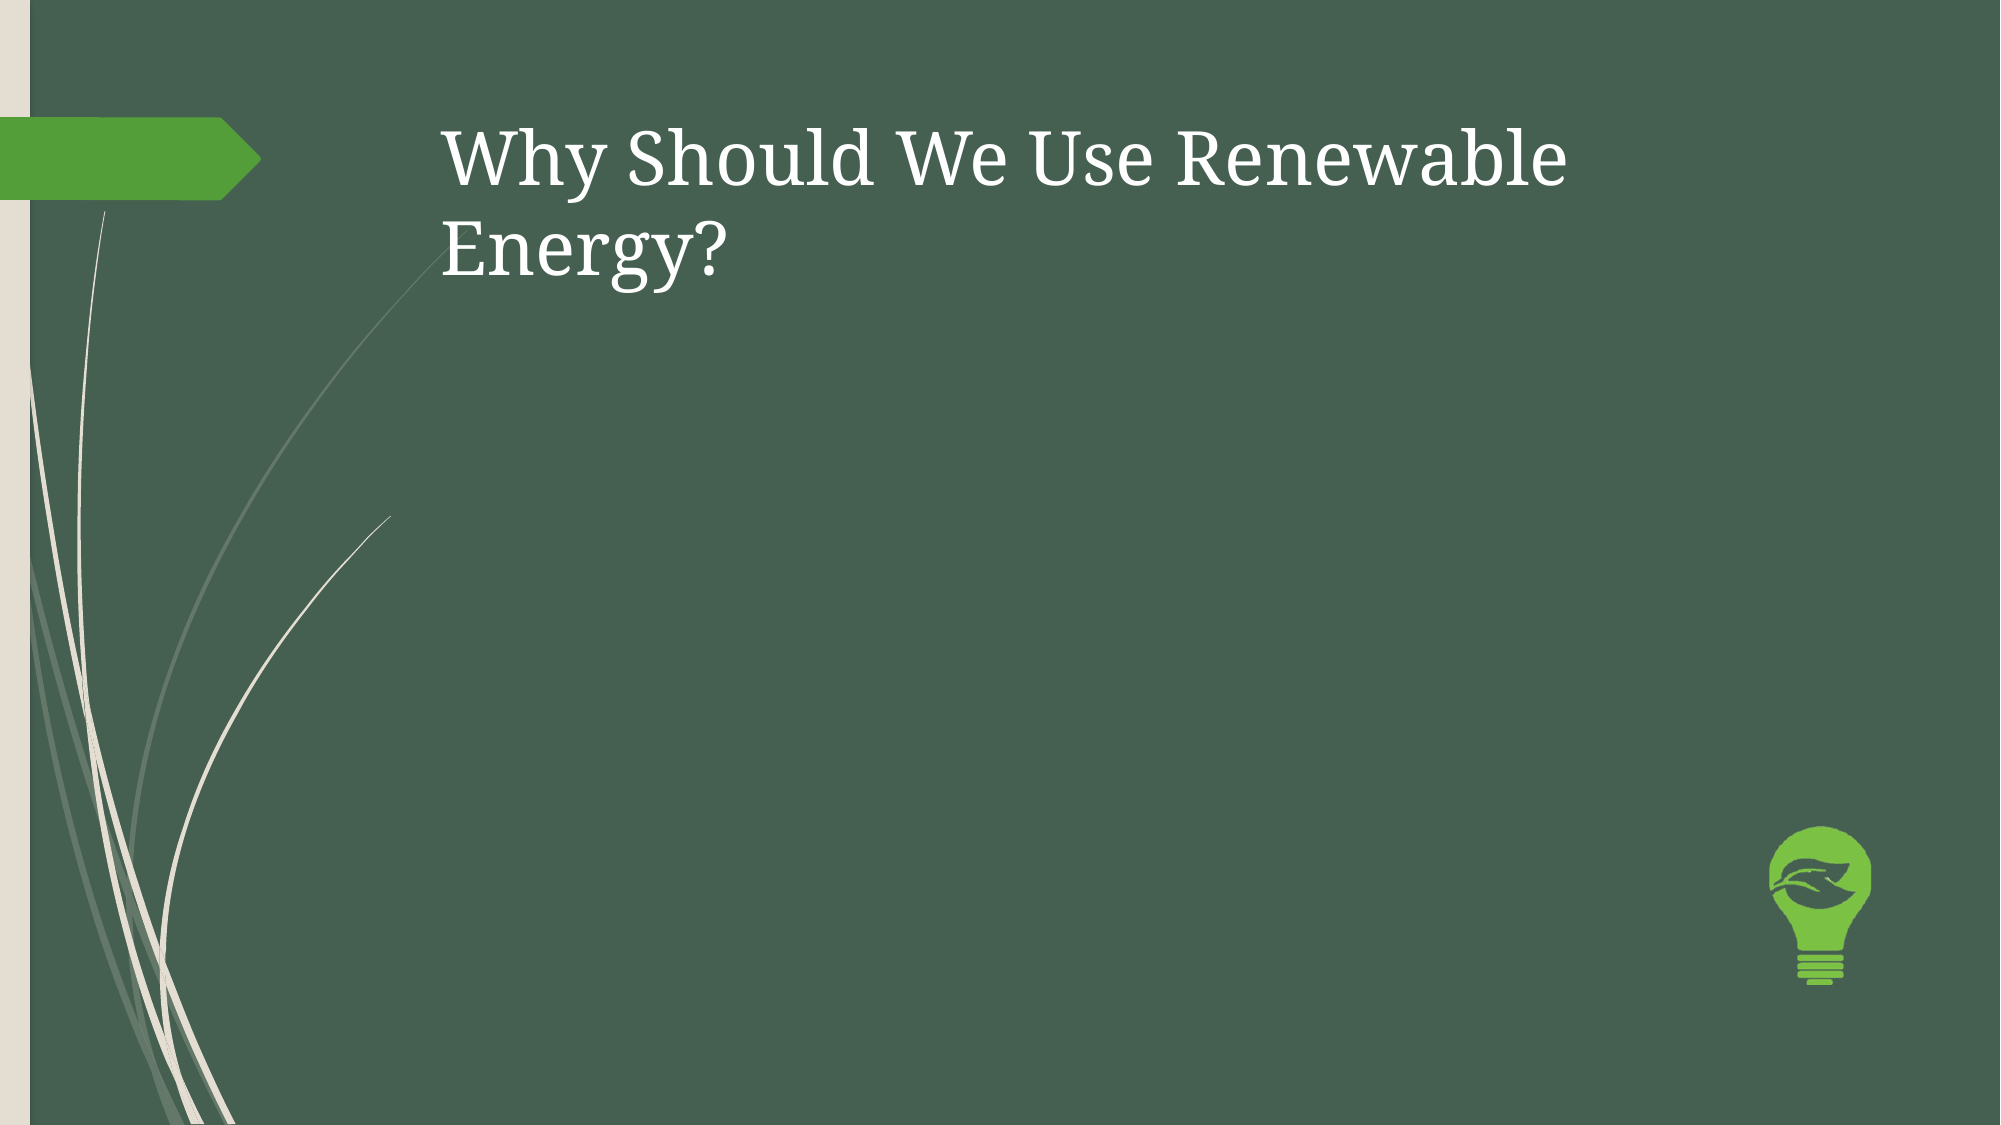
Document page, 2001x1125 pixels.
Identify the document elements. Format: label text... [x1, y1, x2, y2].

picture [1765, 822, 1875, 988]
title Why Should We Use Renewable Energy? [425, 102, 1888, 313]
